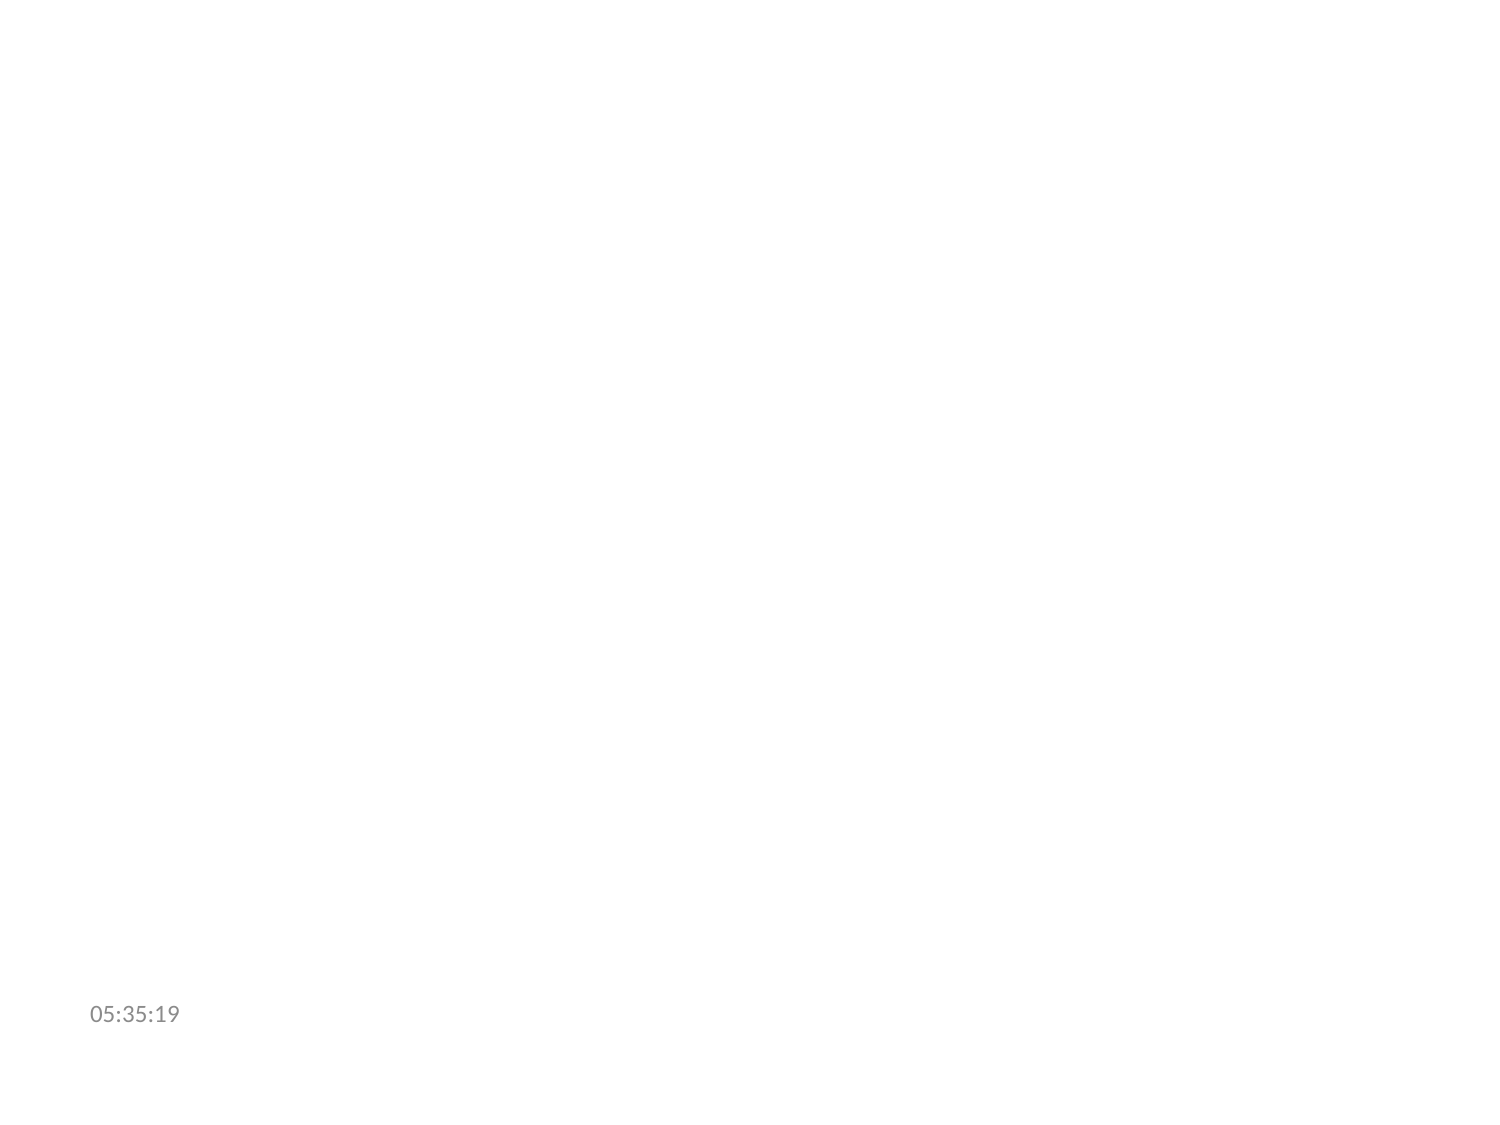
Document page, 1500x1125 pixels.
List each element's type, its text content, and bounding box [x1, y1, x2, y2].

text_box 15:35:09 [75, 982, 425, 1043]
